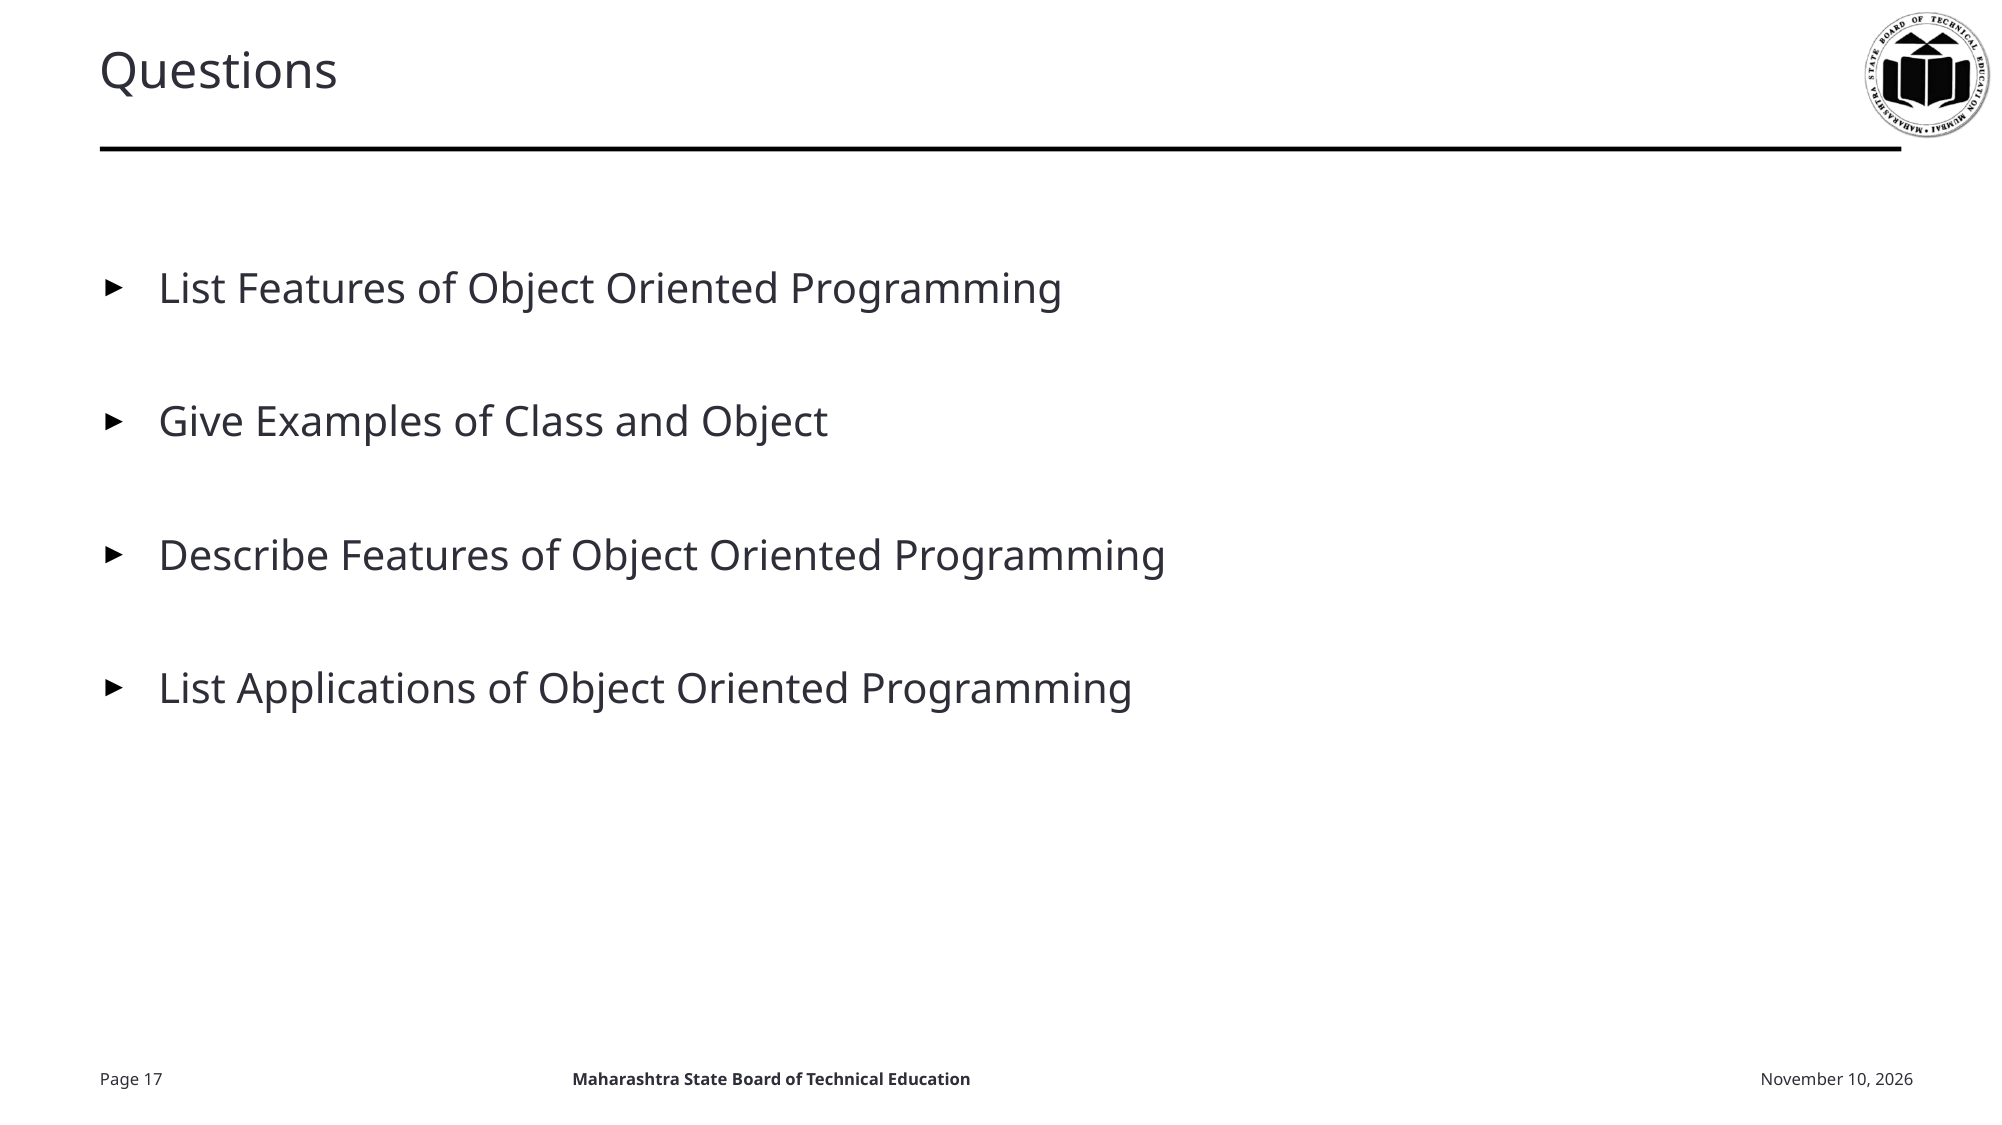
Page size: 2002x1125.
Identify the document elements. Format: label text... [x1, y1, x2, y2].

title Questions [99, 48, 1901, 145]
picture [1852, 0, 2001, 149]
list List Features of Object Oriented Programming Give Examples of Class and Object Describe Features of Object Oriented Programming List Applications of Object Oriented Programming [99, 186, 1901, 999]
